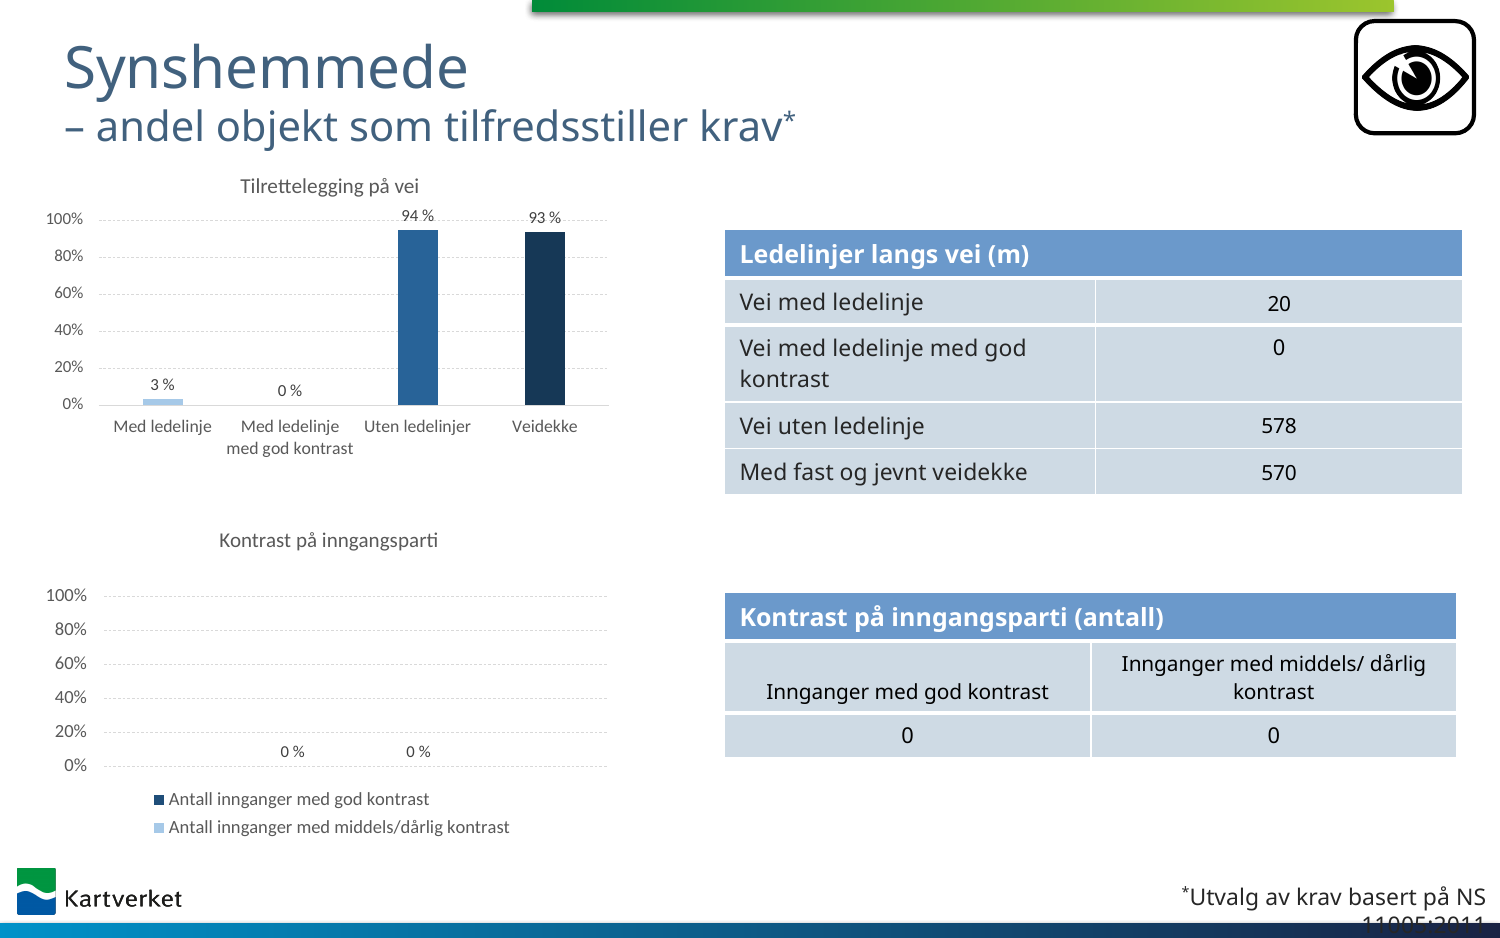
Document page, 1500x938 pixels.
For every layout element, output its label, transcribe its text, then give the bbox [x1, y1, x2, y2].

text_box *Utvalg av krav basert på NS 11005:2011 [1068, 873, 1500, 938]
table_cell 578 [1096, 403, 1462, 448]
table_cell Vei uten ledelinje [725, 403, 1095, 448]
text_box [1355, 20, 1475, 134]
table_header Kontrast på inngangsparti (antall) [725, 593, 1456, 639]
table_cell 20 [1096, 280, 1462, 323]
table_cell 0 [725, 715, 1090, 757]
table_cell Med fast og jevnt veidekke [725, 449, 1095, 494]
table_cell 570 [1096, 449, 1462, 494]
table_cell Innganger med middels/ dårlig kontrast [1092, 643, 1456, 711]
table_cell 0 [1092, 715, 1456, 757]
table_cell Innganger med god kontrast [725, 643, 1090, 711]
table_cell 0 [1096, 327, 1462, 401]
text_box Synshemmede – andel objekt som tilfredsstiller krav* [49, 24, 1431, 158]
picture [41, 166, 619, 492]
table_cell Vei med ledelinje med god kontrast [725, 327, 1095, 401]
table_cell Vei med ledelinje [725, 280, 1095, 323]
table_header Ledelinjer langs vei (m) [725, 230, 1462, 276]
picture [41, 520, 617, 846]
